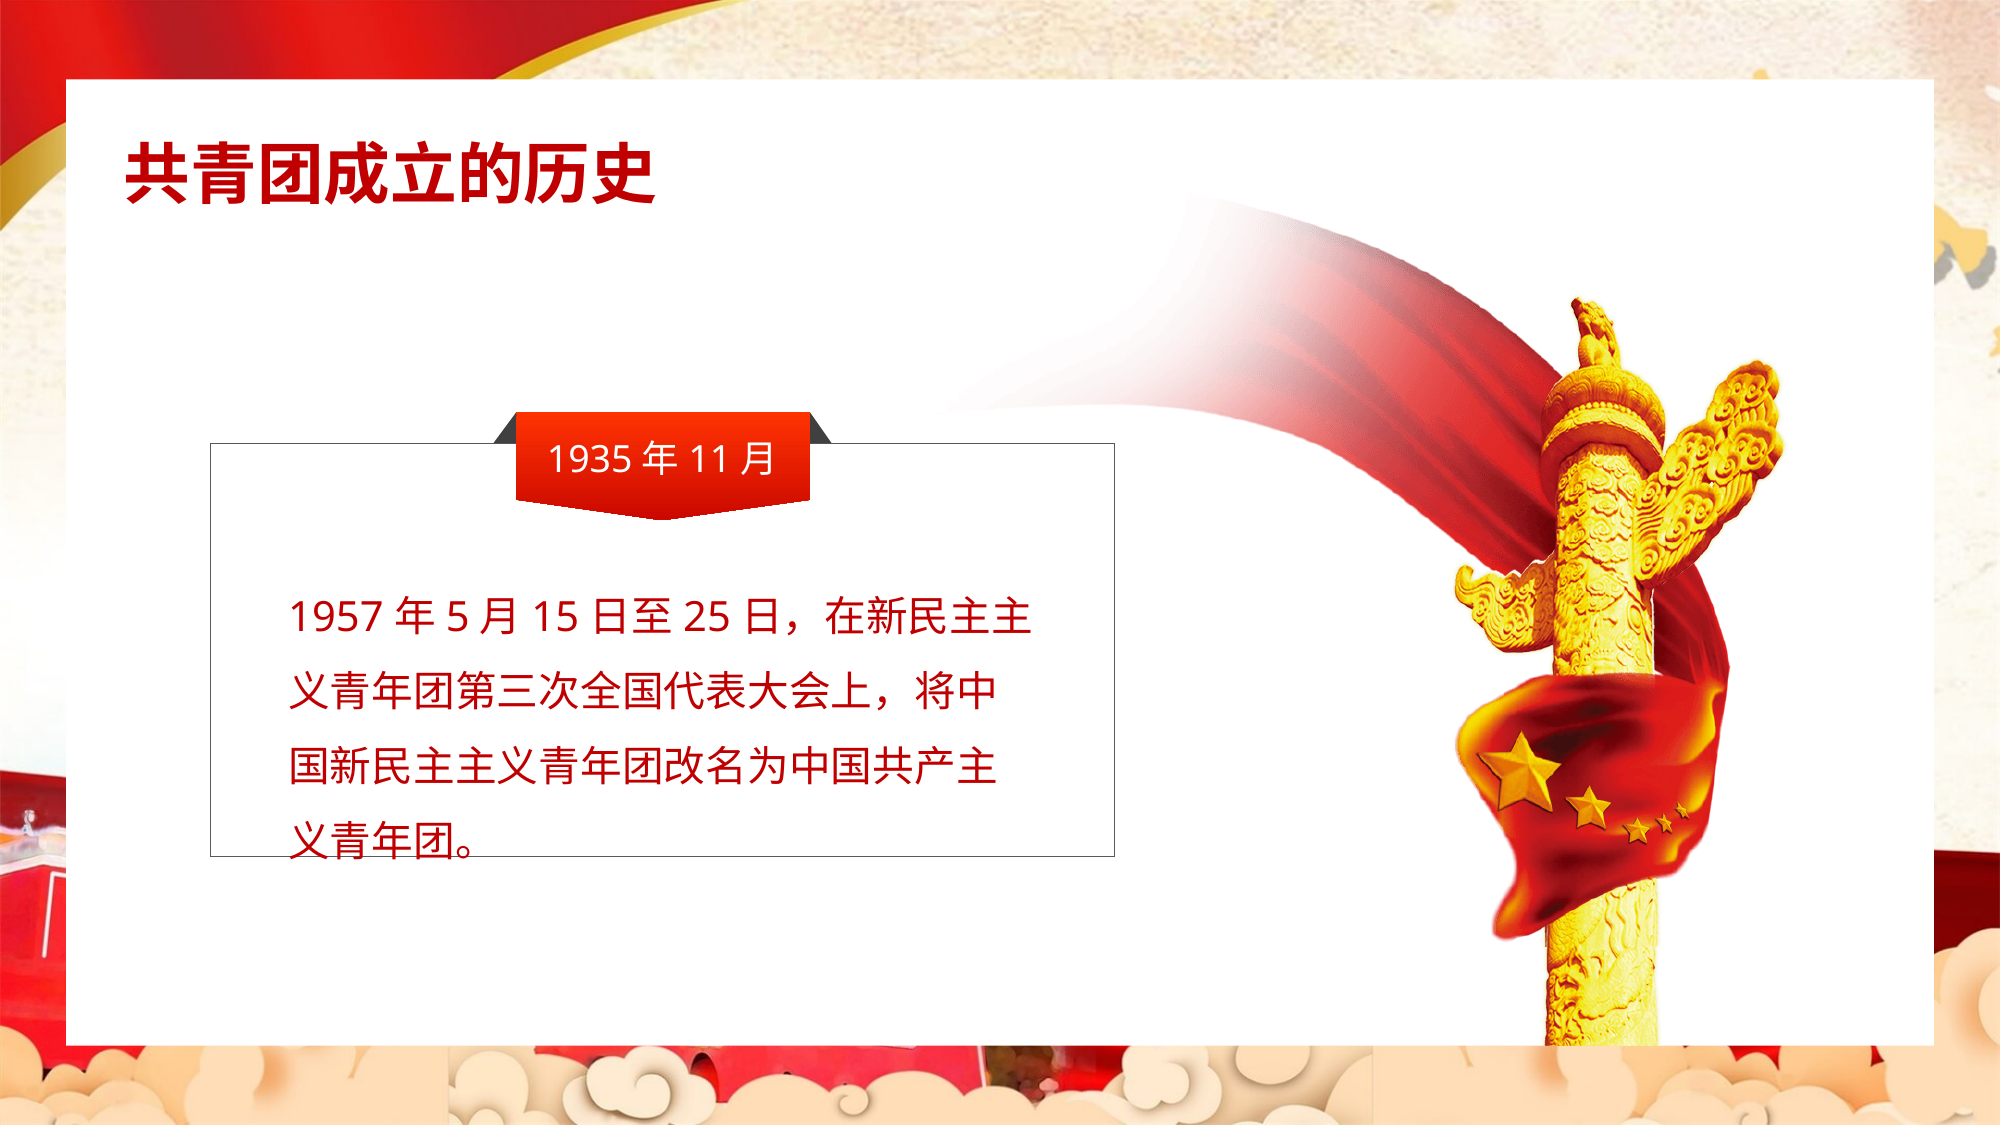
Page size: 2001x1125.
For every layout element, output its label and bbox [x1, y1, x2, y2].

text_box [493, 411, 832, 521]
picture [0, 0, 2000, 1125]
